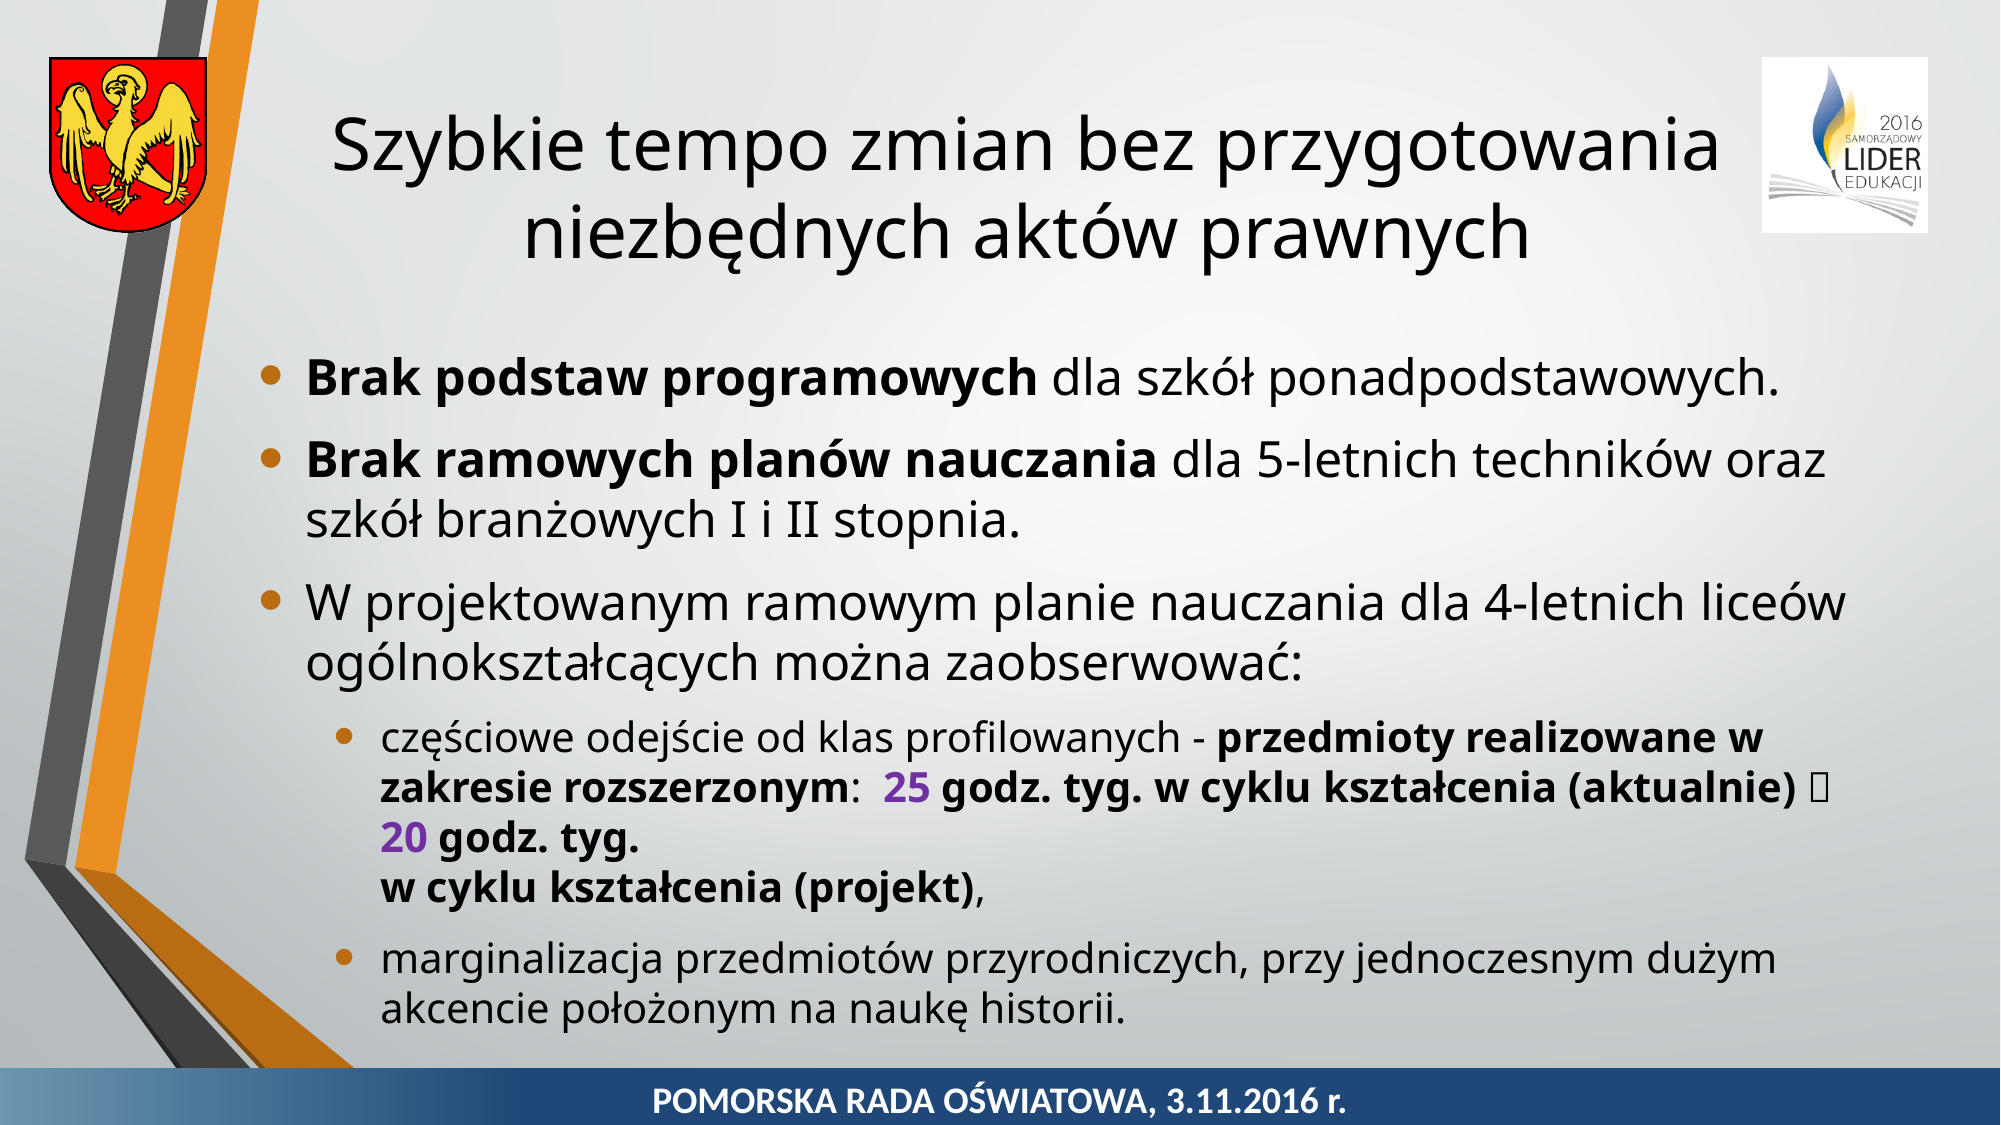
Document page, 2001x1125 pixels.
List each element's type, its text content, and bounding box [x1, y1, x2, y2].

text_box POMORSKA RADA OŚWIATOWA, 3.11.2016 r. [0, 1068, 2000, 1125]
picture [49, 57, 207, 234]
picture [1761, 57, 1928, 233]
title Szybkie tempo zmian bez przygotowania niezbędnych aktów prawnych [205, 41, 1850, 330]
list Brak podstaw programowych dla szkół ponadpodstawowych. Brak ramowych planów nauczania dla 5-letnich techników oraz szkół branżowych I i II stopnia. W projektowanym ramowym planie nauczania dla 4-letnich liceów ogólnokształcących można zaobserwować: częściowe odejście od klas profilowanych - przedmioty realizowane w zakresie rozszerzonym: 25 godz. tyg. w cyklu kształcenia (aktualnie)  20 godz. tyg. w cyklu kształcenia (projekt), marginalizacja przedmiotów przyrodniczych, przy jednoczesnym dużym akcencie położonym na naukę historii. [243, 331, 1887, 1046]
